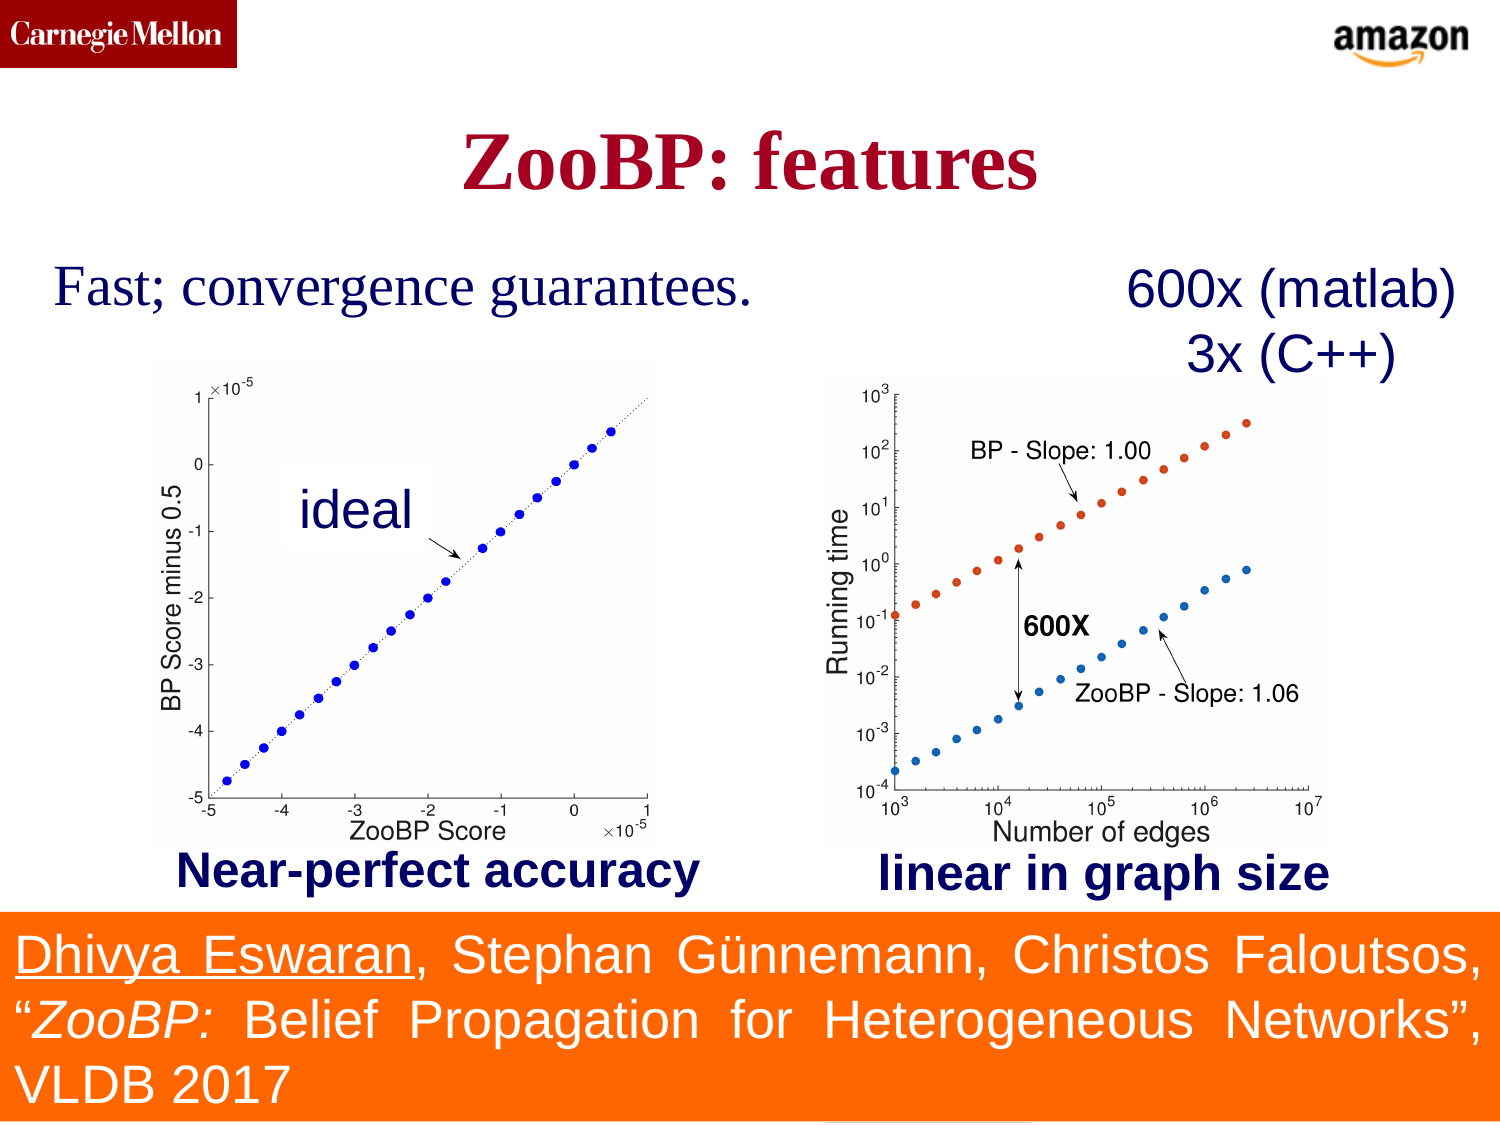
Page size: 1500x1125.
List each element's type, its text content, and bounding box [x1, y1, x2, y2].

list Fast; convergence guarantees. [38, 239, 1500, 381]
text_box 600x (matlab) 3x (C++) [1111, 245, 1473, 391]
text_box linear in graph size [862, 832, 1346, 908]
title ZooBP: features [112, 99, 1388, 213]
text_box Near-perfect accuracy [160, 829, 716, 905]
picture [153, 355, 662, 852]
picture [0, 0, 237, 68]
text_box Dhivya Eswaran, Stephan Günnemann, Christos Faloutsos, “ZooBP: Belief Propagation for Heterogeneous Networks”, VLDB 2017 [0, 911, 1500, 1122]
picture [1322, 4, 1484, 88]
picture [823, 376, 1327, 850]
